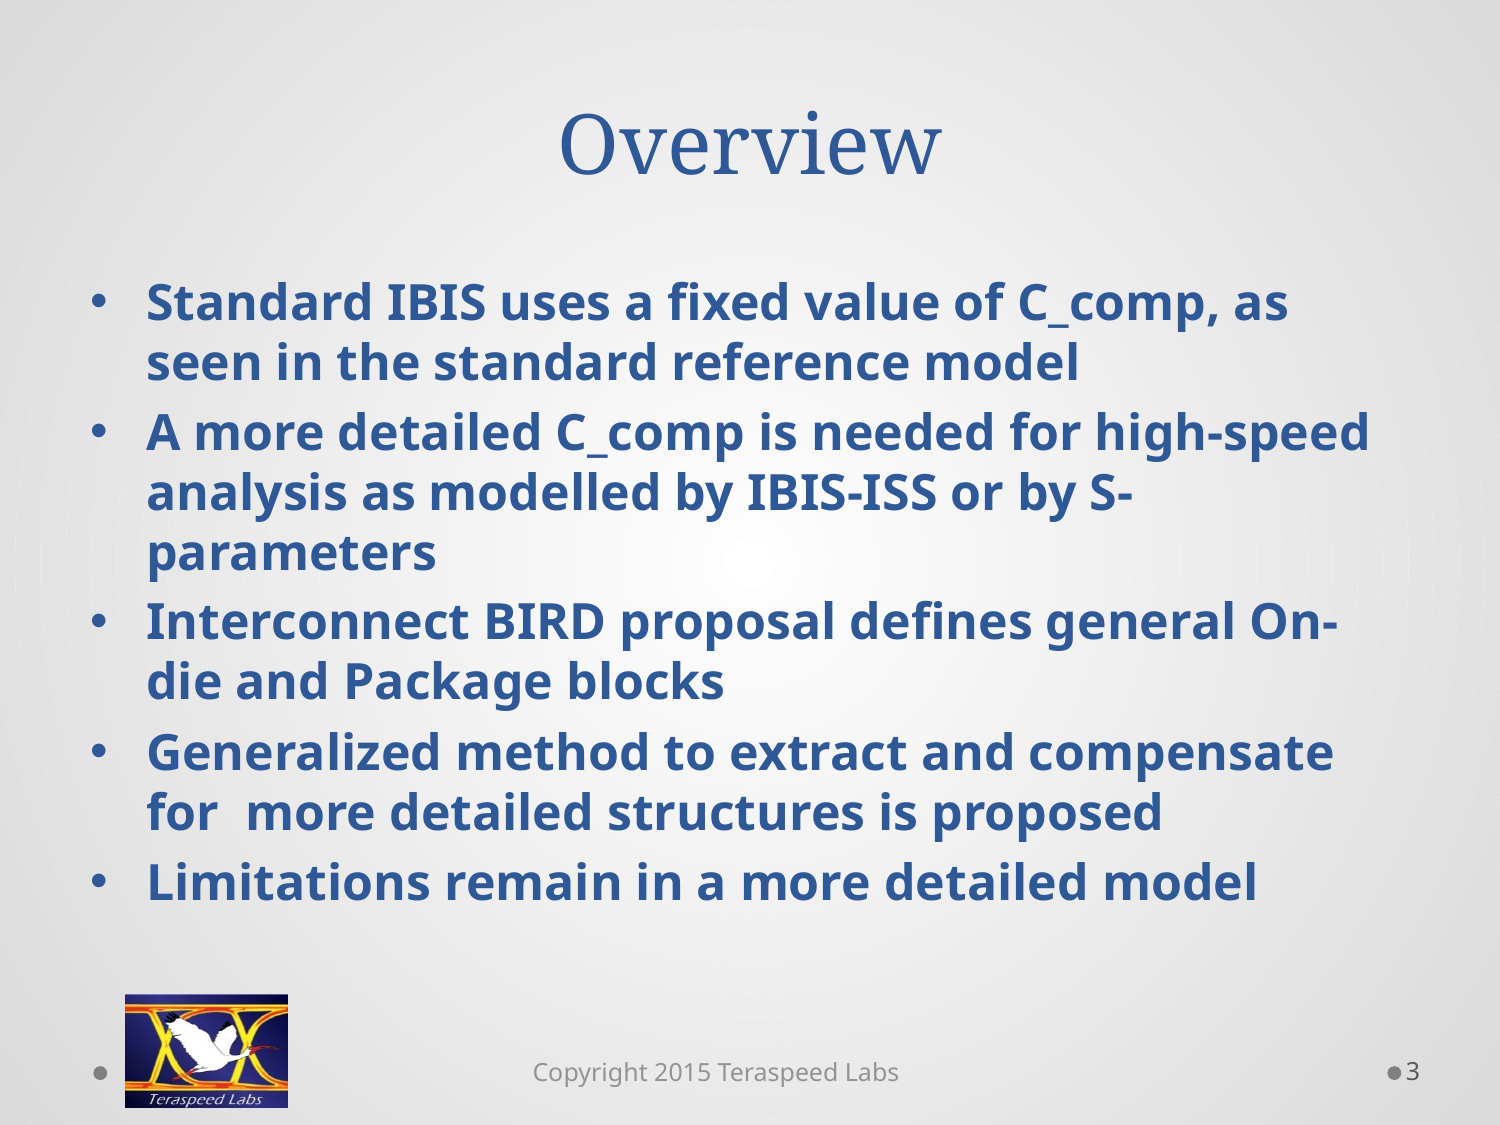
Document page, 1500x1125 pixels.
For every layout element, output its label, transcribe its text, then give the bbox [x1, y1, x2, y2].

list Standard IBIS uses a fixed value of C_comp, as seen in the standard reference model A more detailed C_comp is needed for high-speed analysis as modelled by IBIS-ISS or by S-parameters Interconnect BIRD proposal defines general On-die and Package blocks Generalized method to extract and compensate for more detailed structures is proposed Limitations remain in a more detailed model [75, 262, 1425, 1005]
picture [125, 1005, 288, 1108]
title Overview [75, 0, 1425, 262]
slide_number 3 [1401, 1042, 1494, 1103]
footer Copyright 2015 Teraspeed Labs [525, 1043, 993, 1103]
